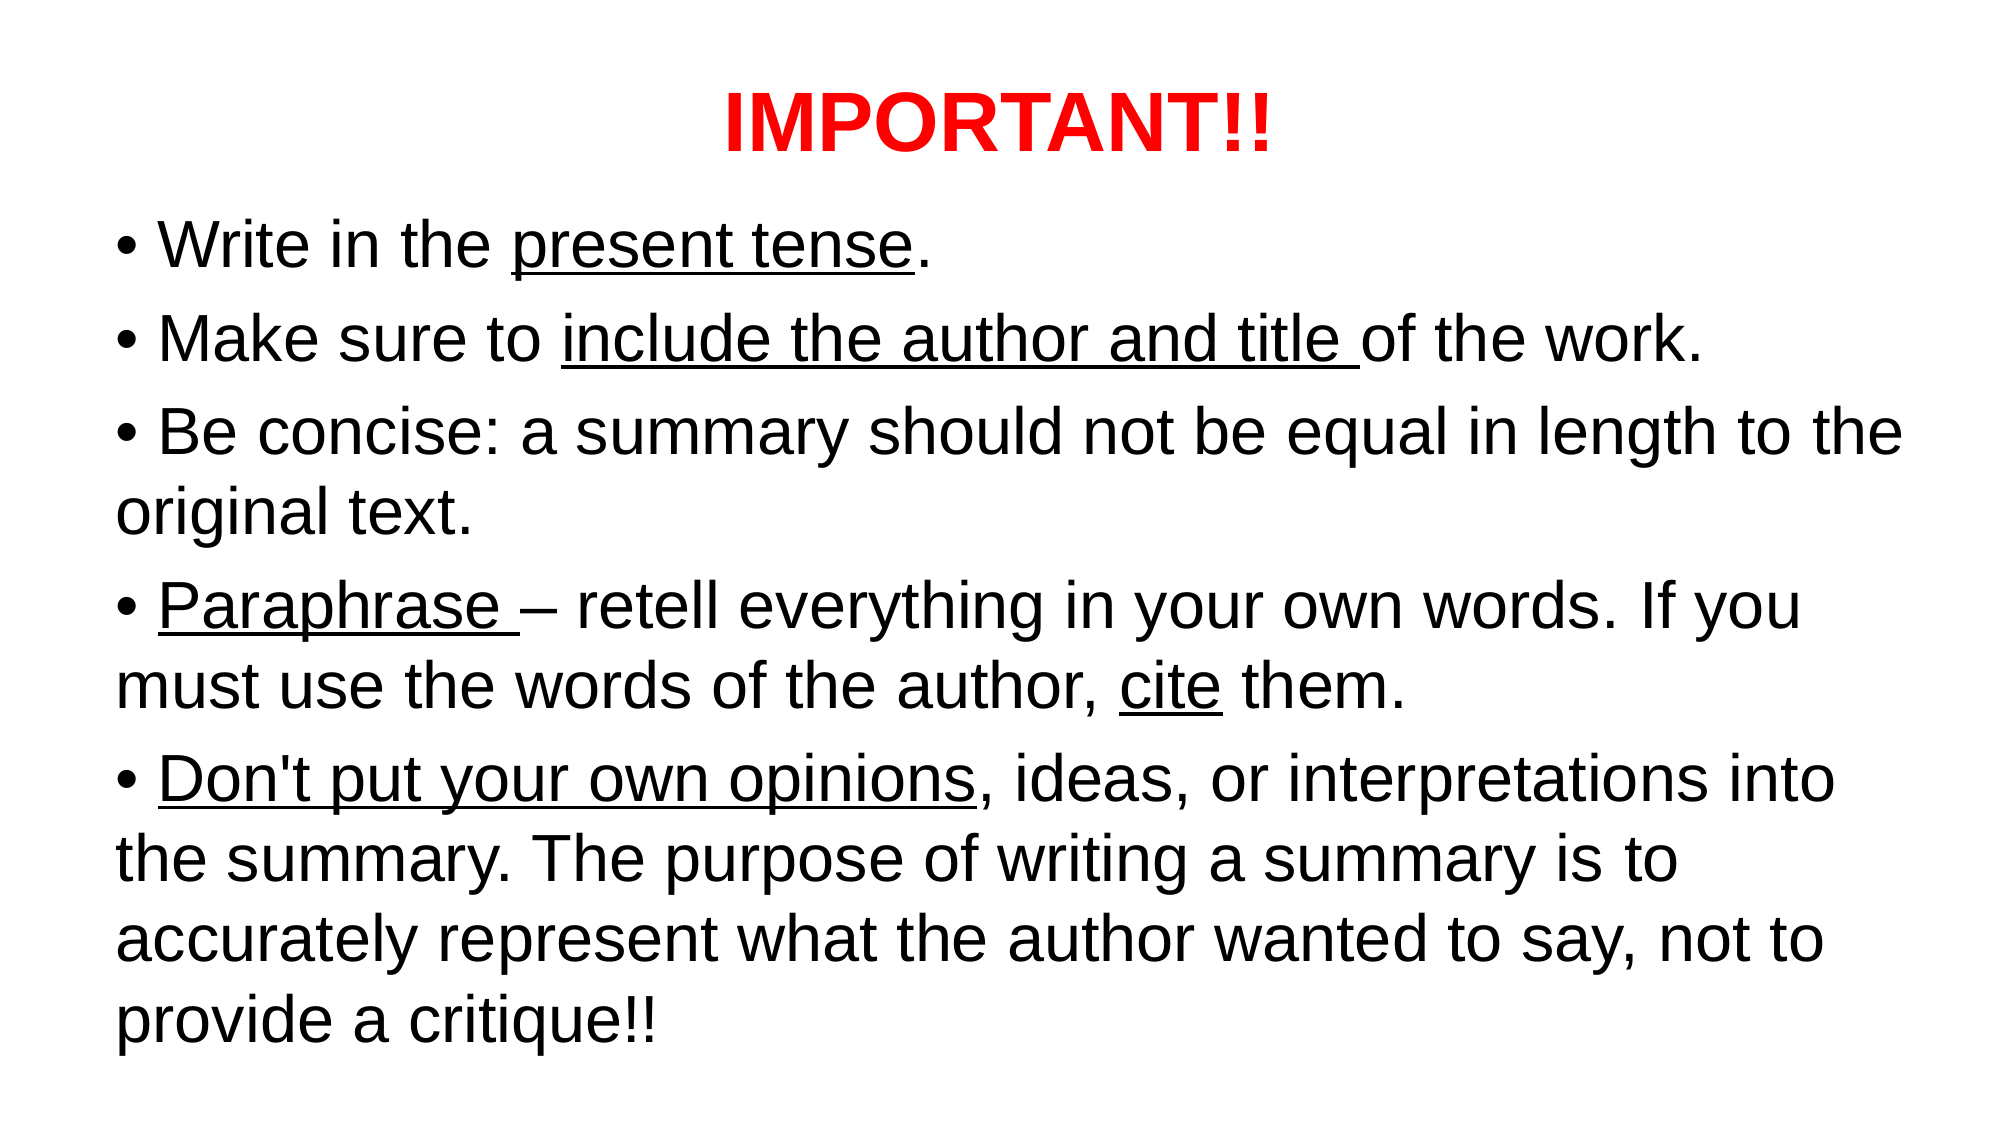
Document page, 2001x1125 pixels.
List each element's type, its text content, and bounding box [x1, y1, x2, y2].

list • Write in the present tense. • Make sure to include the author and title of the work. • Be concise: a summary should not be equal in length to the original text. • Paraphrase – retell everything in your own words. If you must use the words of the author, cite them. • Don't put your own opinions, ideas, or interpretations into the summary. The purpose of writing a summary is to accurately represent what the author wanted to say, not to provide a critique!! [100, 193, 1949, 1125]
title IMPORTANT!! [137, 59, 1863, 278]
